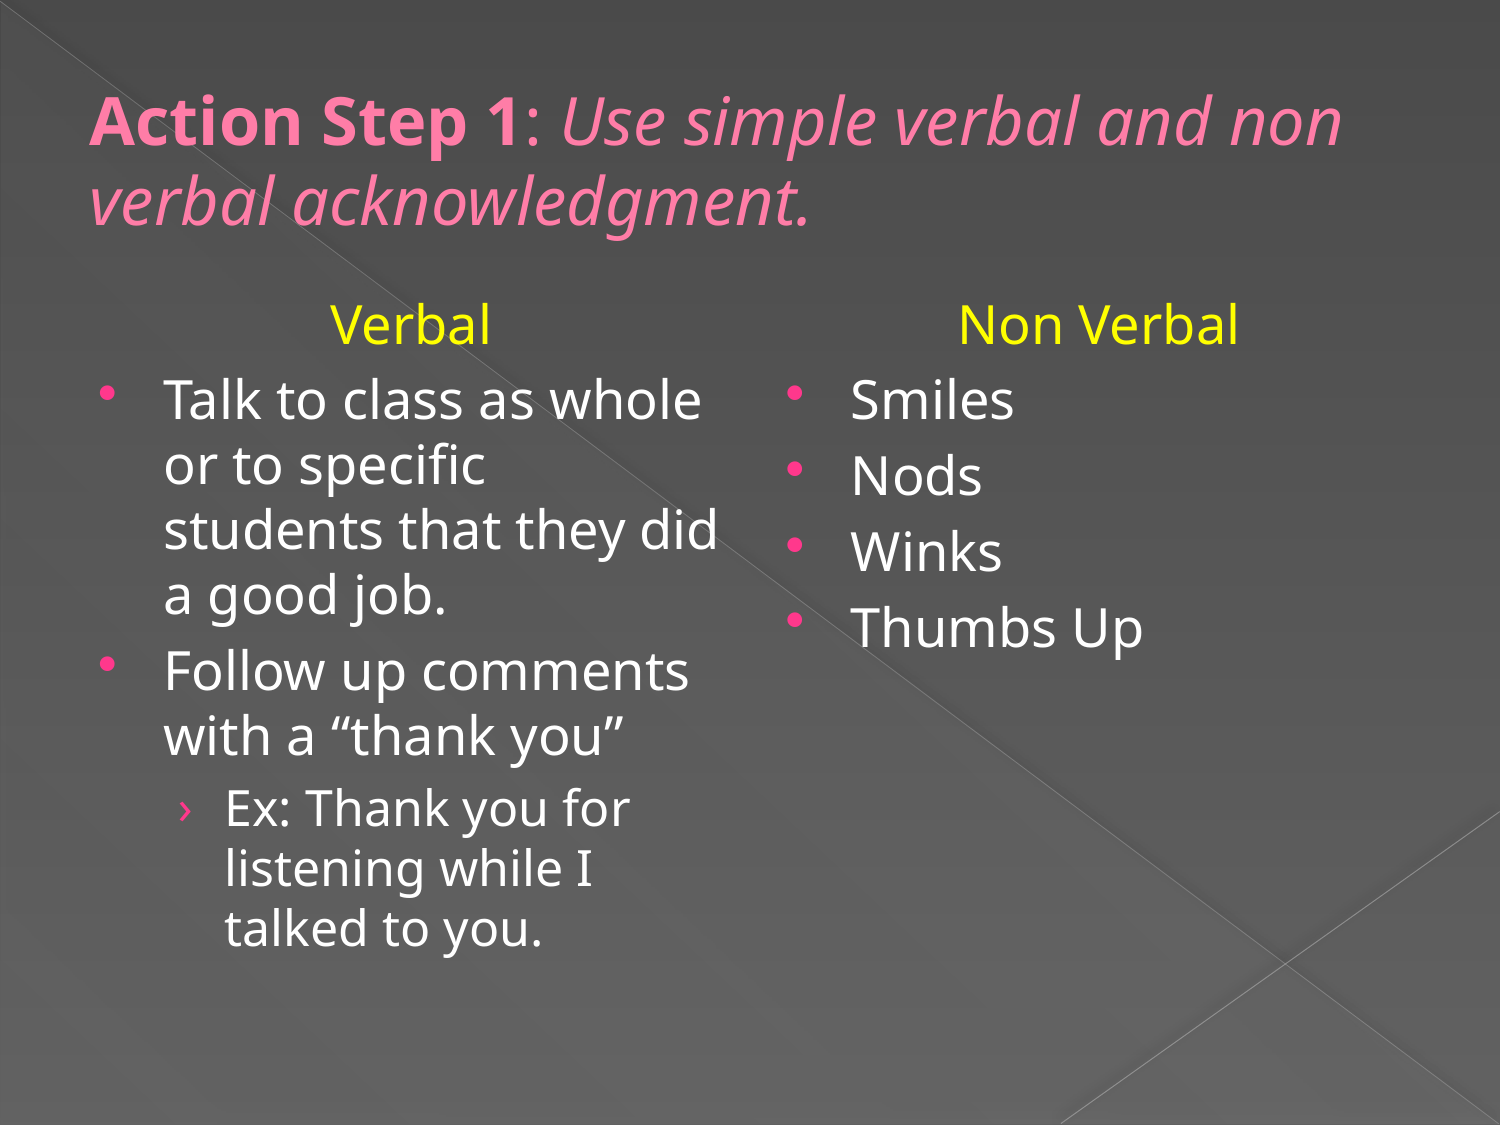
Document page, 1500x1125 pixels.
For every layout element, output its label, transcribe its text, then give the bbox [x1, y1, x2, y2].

title Action Step 1: Use simple verbal and non verbal acknowledgment. [75, 43, 1425, 274]
list Verbal Talk to class as whole or to specific students that they did a good job. Follow up comments with a “thank you” Ex: Thank you for listening while I talked to you. [75, 282, 738, 1025]
list Non Verbal Smiles Nods Winks Thumbs Up [762, 282, 1425, 1025]
